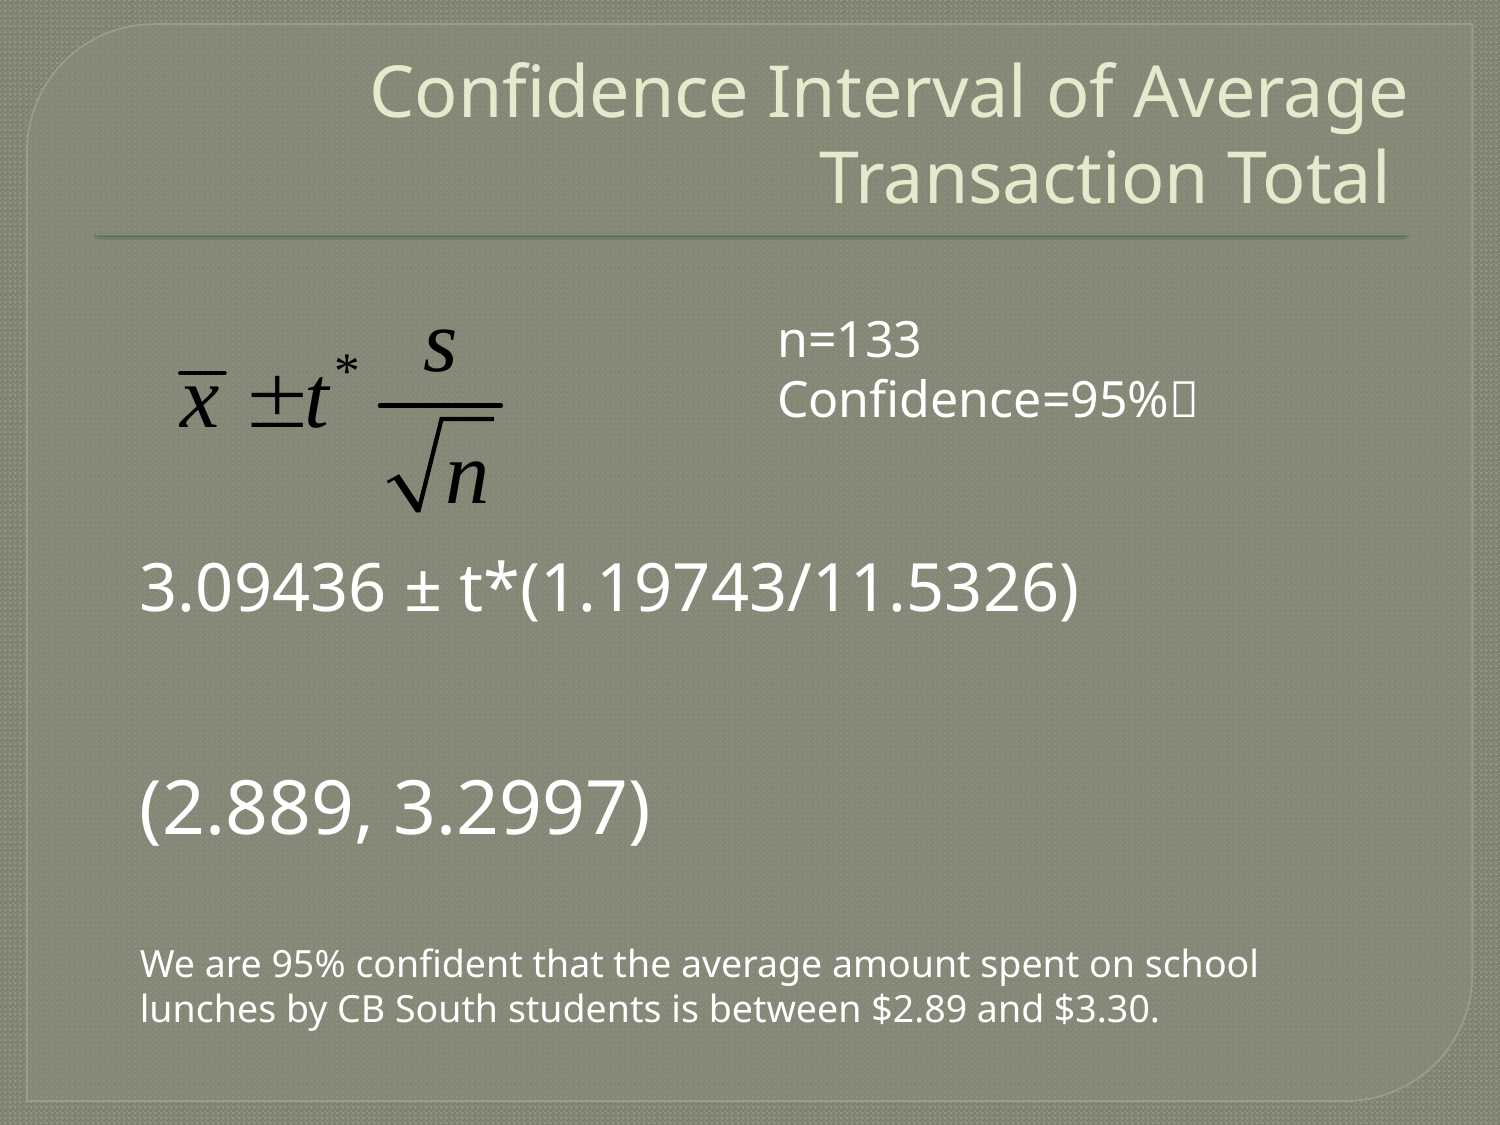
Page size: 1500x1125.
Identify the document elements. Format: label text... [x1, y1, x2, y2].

text_box 3.09436 ± t*(1.19743/11.5326) (2.889, 3.2997) We are 95% confident that the average amount spent on school lunches by CB South students is between $2.89 and $3.30. [125, 537, 1350, 1125]
text_box n=133 Confidence=95% [762, 299, 1225, 435]
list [162, 287, 518, 532]
title Confidence Interval of Average Transaction Total [75, 37, 1425, 225]
